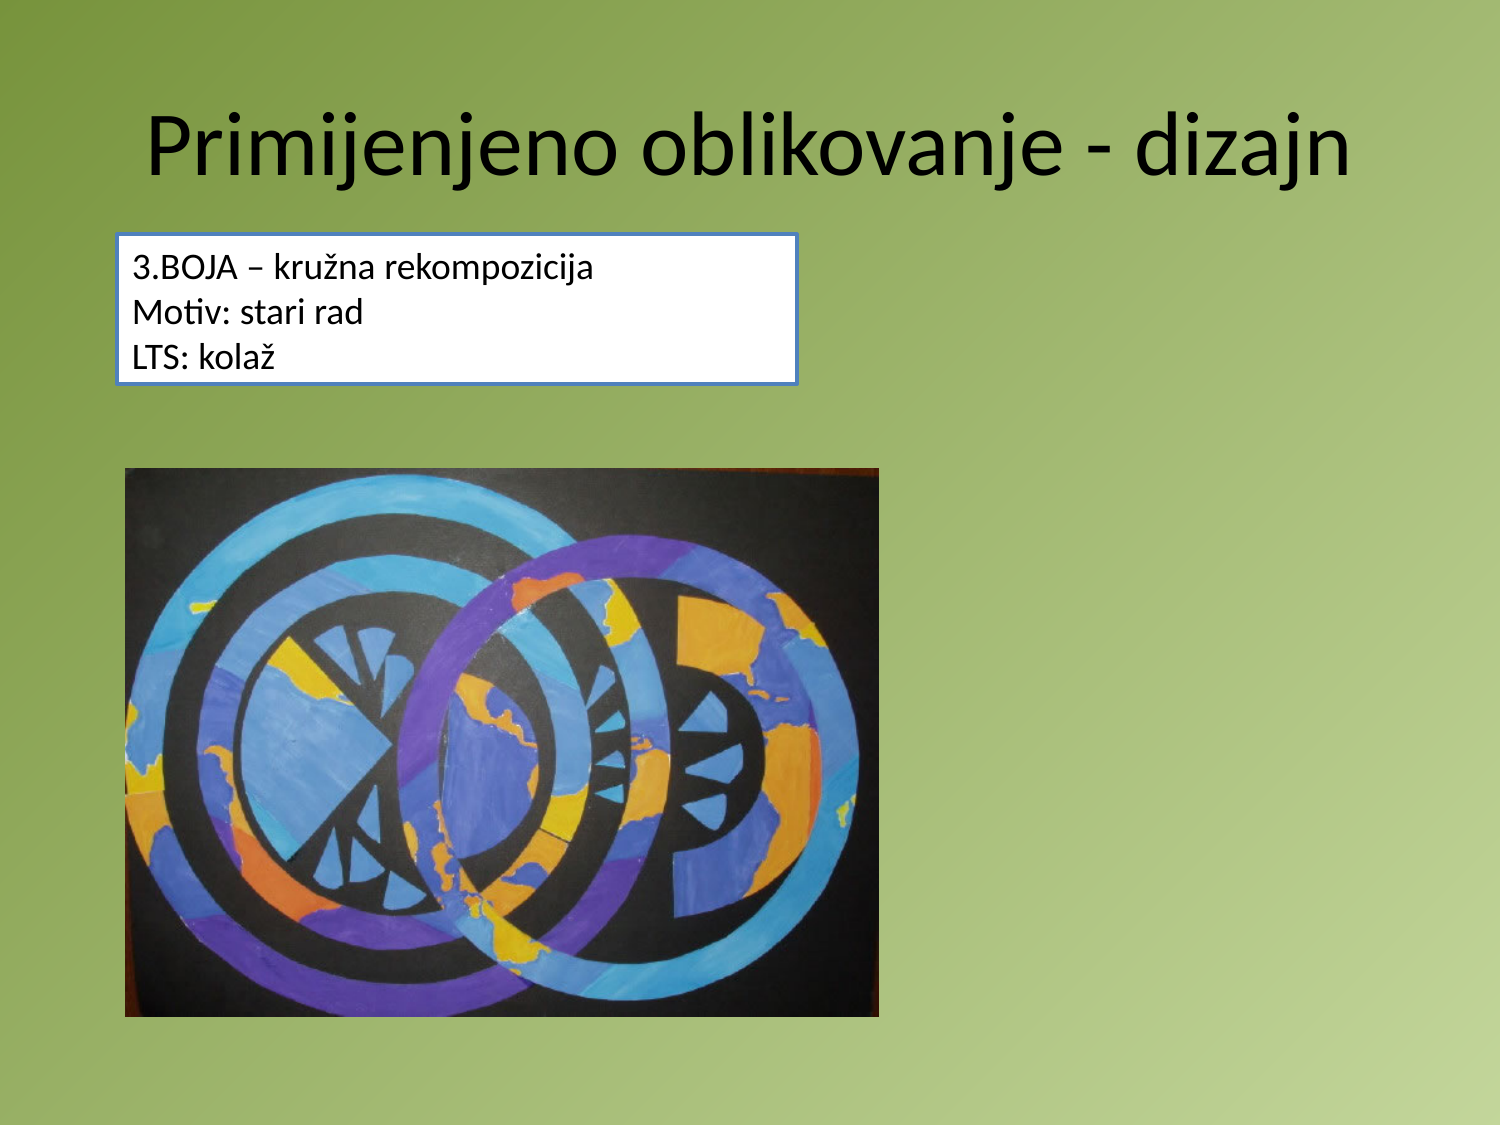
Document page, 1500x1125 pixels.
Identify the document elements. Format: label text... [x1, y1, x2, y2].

title Primijenjeno oblikovanje - dizajn [74, 44, 1426, 233]
picture [124, 468, 880, 1017]
text_box 3.BOJA – kružna rekompozicija Motiv: stari rad LTS: kolaž [115, 232, 799, 386]
